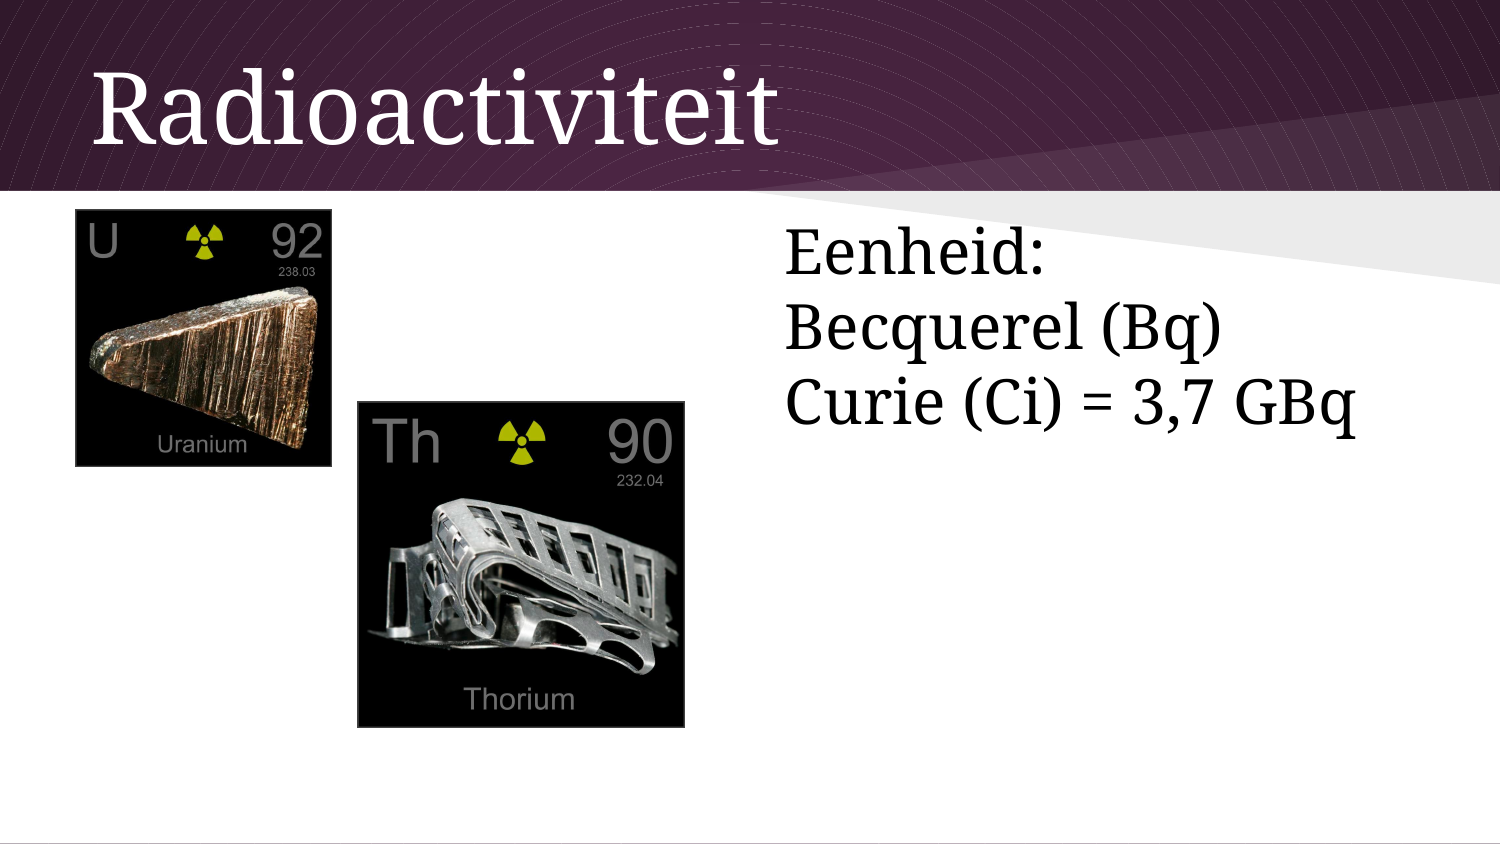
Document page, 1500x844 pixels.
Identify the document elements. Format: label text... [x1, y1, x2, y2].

title Radioactiviteit [75, 33, 1425, 175]
picture [357, 400, 685, 728]
picture [74, 209, 333, 467]
list Eenheid: Becquerel (Bq) Curie (Ci) = 3,7 GBq [769, 196, 1425, 808]
